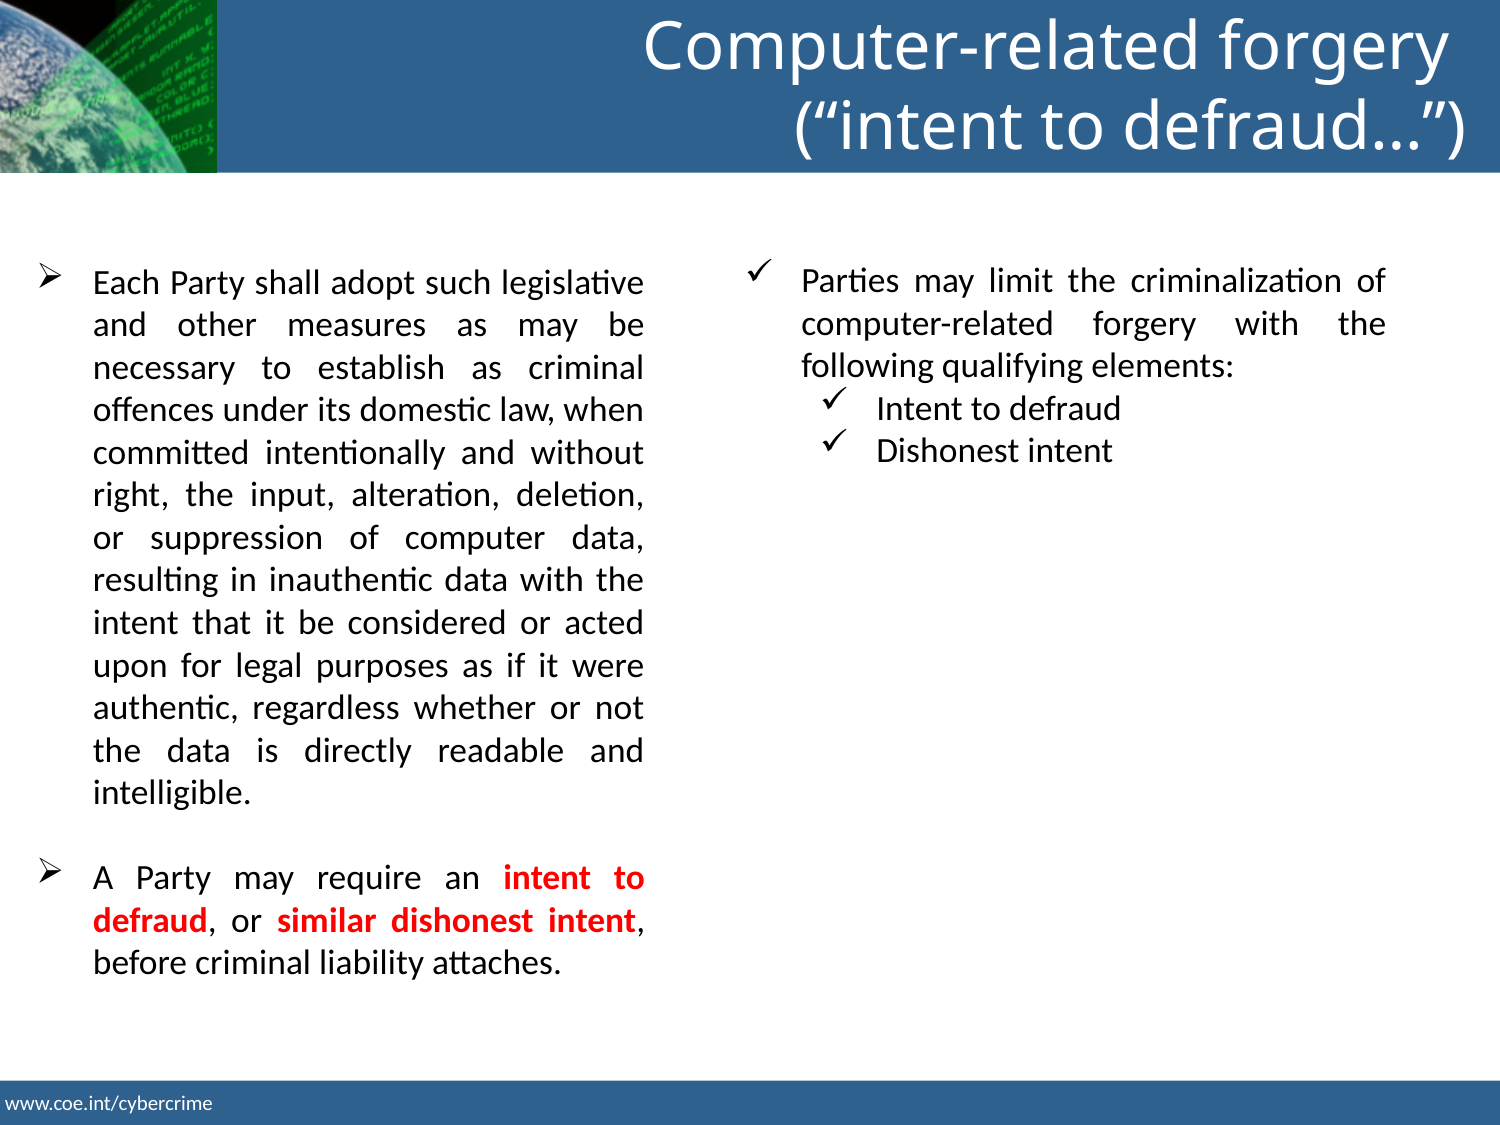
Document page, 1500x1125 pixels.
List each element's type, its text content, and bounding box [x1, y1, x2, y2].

text_box Parties may limit the criminalization of computer-related forgery with the following qualifying elements: Intent to defraud Dishonest intent [730, 249, 1402, 477]
text_box Computer-related forgery (“intent to defraud…”) [230, 0, 1483, 171]
text_box Each Party shall adopt such legislative and other measures as may be necessary to establish as criminal offences under its domestic law, when committed intentionally and without right, the input, alteration, deletion, or suppression of computer data, resulting in inauthentic data with the intent that it be considered or acted upon for legal purposes as if it were authentic, regardless whether or not the data is directly readable and intelligible. A Party may require an intent to defraud, or similar dishonest intent, before criminal liability attaches. [21, 251, 660, 990]
picture [0, 0, 217, 173]
